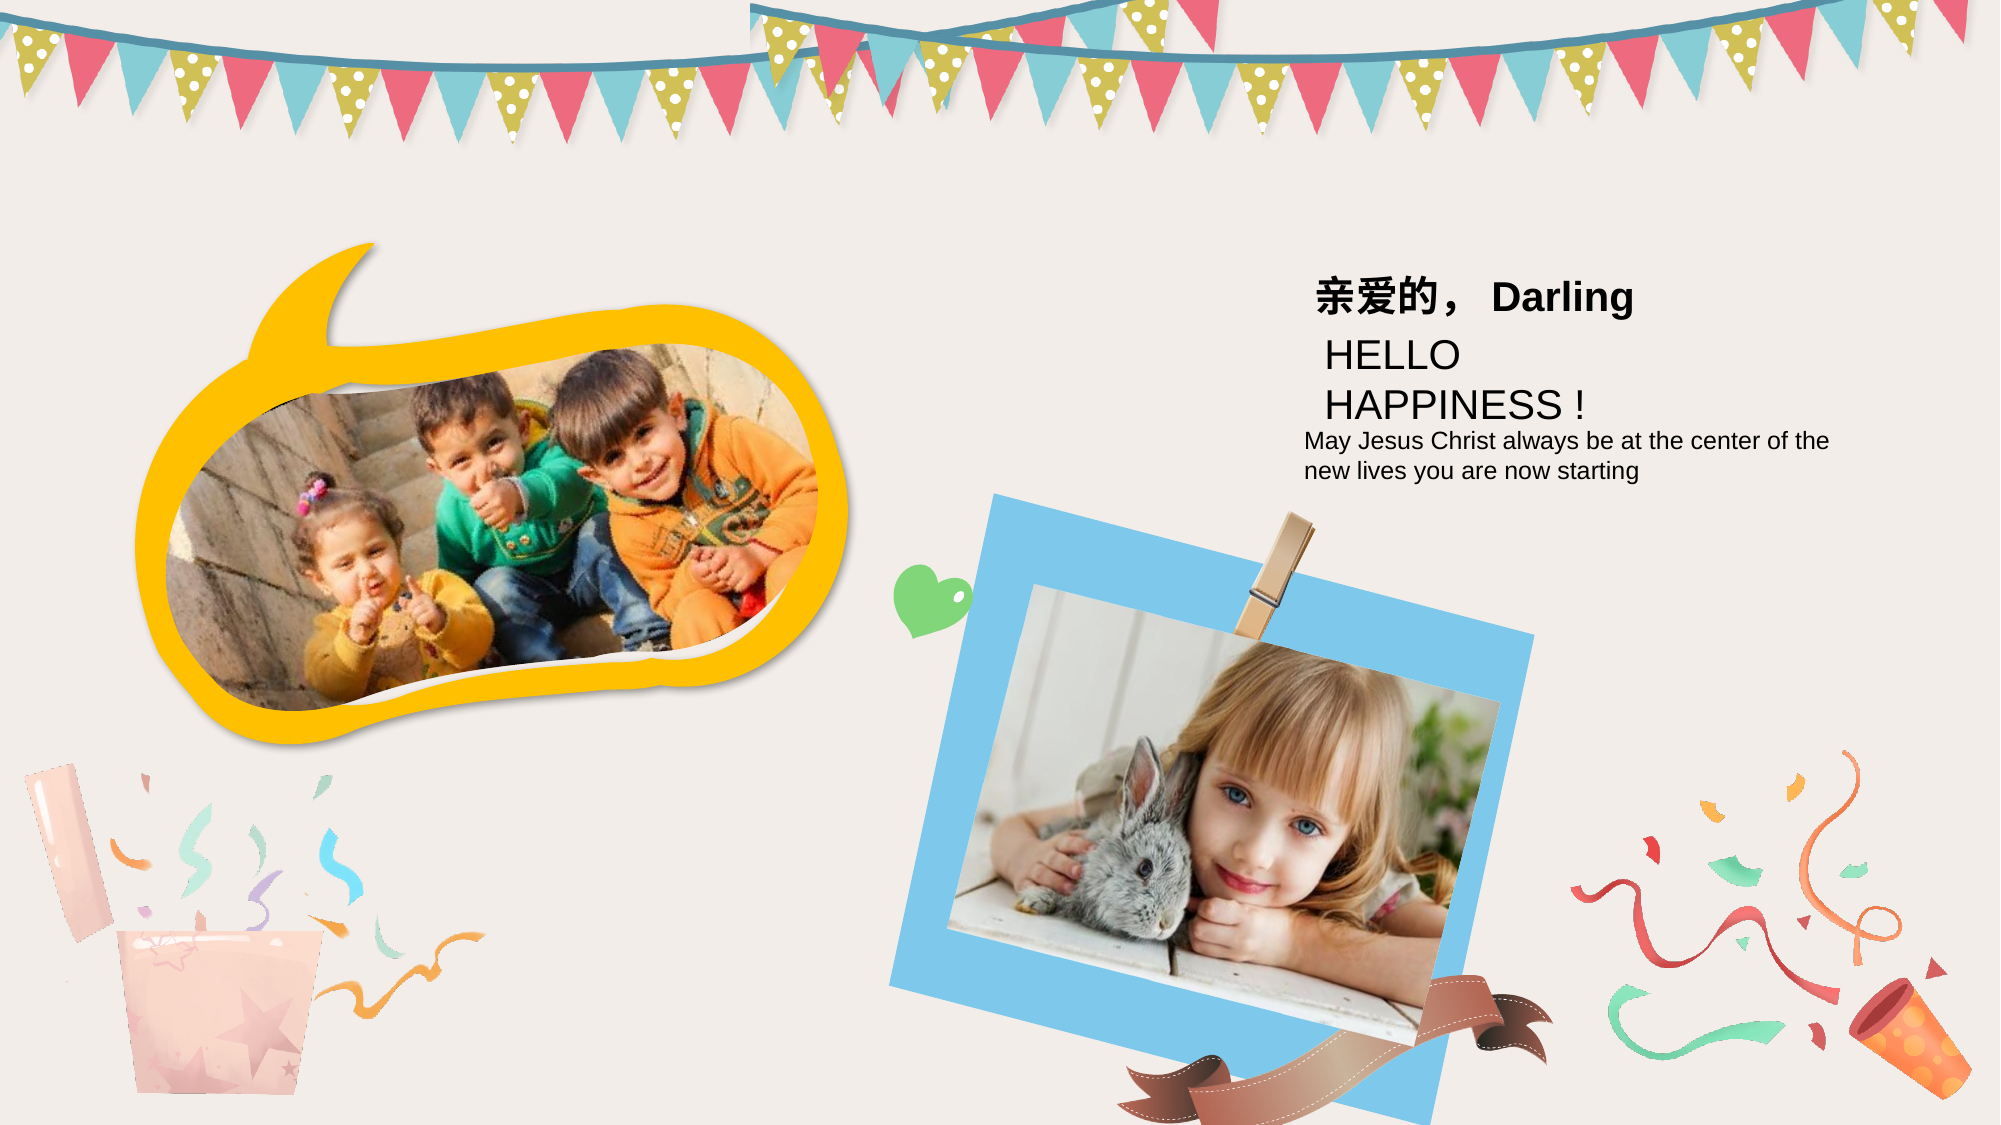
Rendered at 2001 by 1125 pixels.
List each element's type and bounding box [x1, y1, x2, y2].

text_box [118, 232, 882, 754]
text_box [875, 493, 1554, 1125]
picture [0, 0, 2000, 1125]
